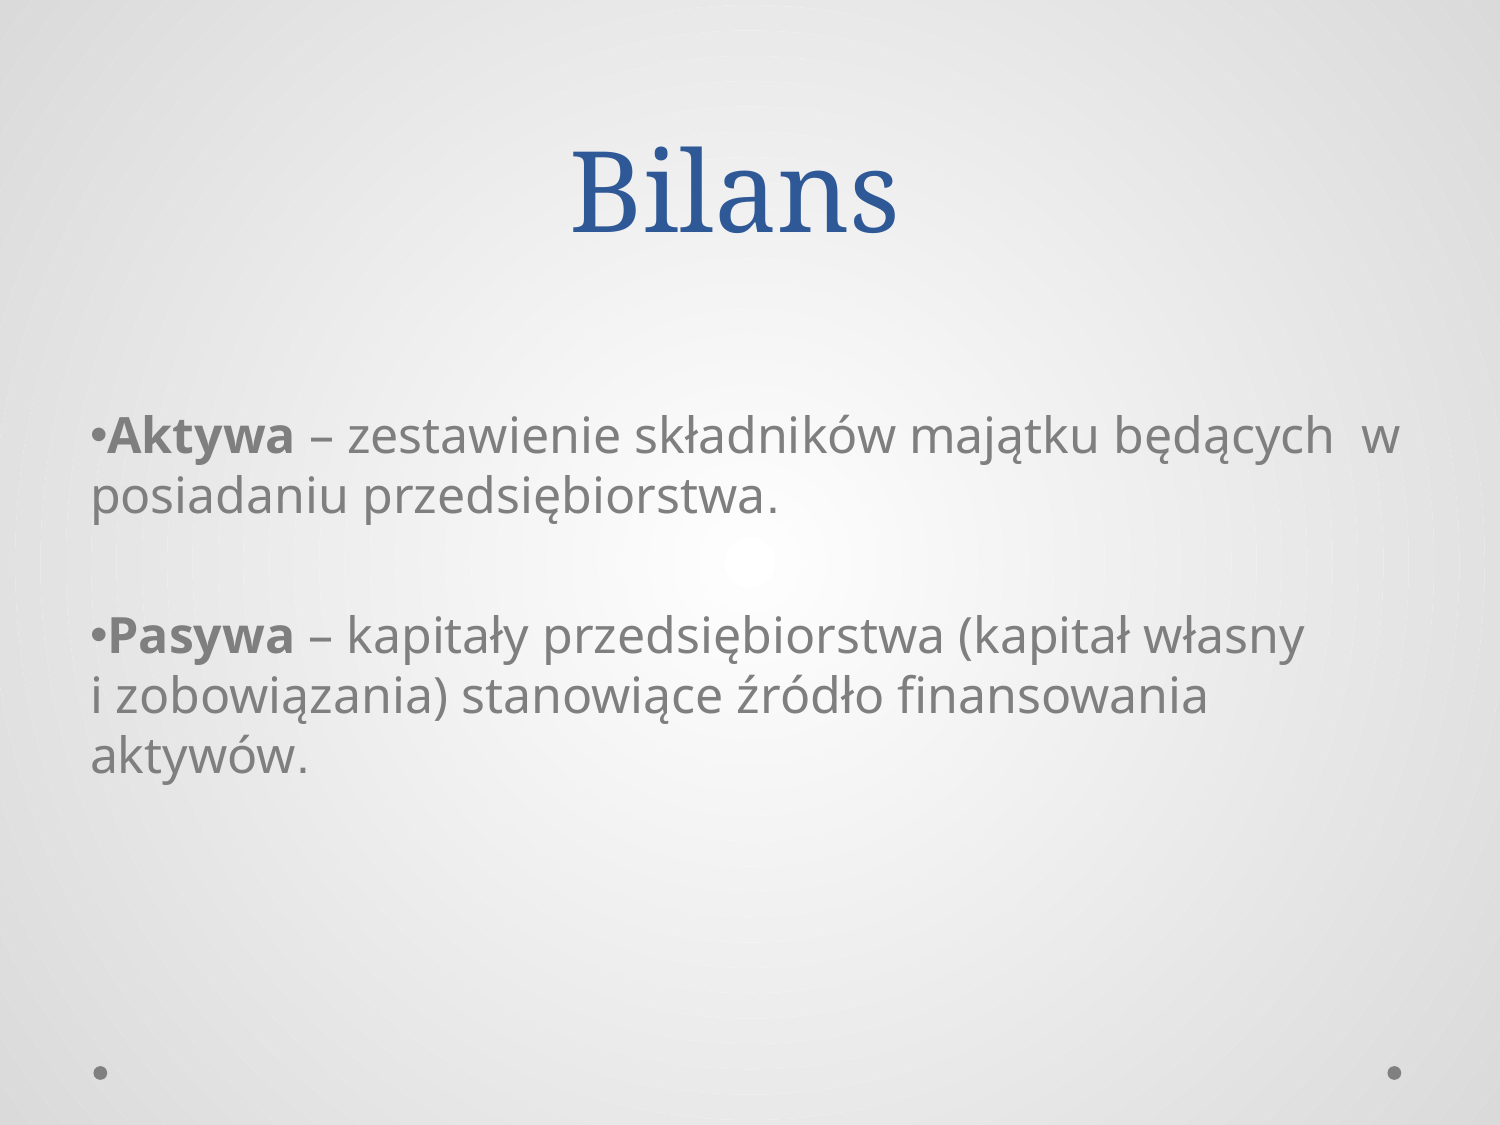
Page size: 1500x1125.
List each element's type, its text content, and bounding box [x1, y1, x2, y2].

list Aktywa – zestawienie składników majątku będących w posiadaniu przedsiębiorstwa. Pasywa – kapitały przedsiębiorstwa (kapitał własny i zobowiązania) stanowiące źródło finansowania aktywów. [74, 326, 1426, 1006]
title Bilans [75, 0, 1425, 263]
